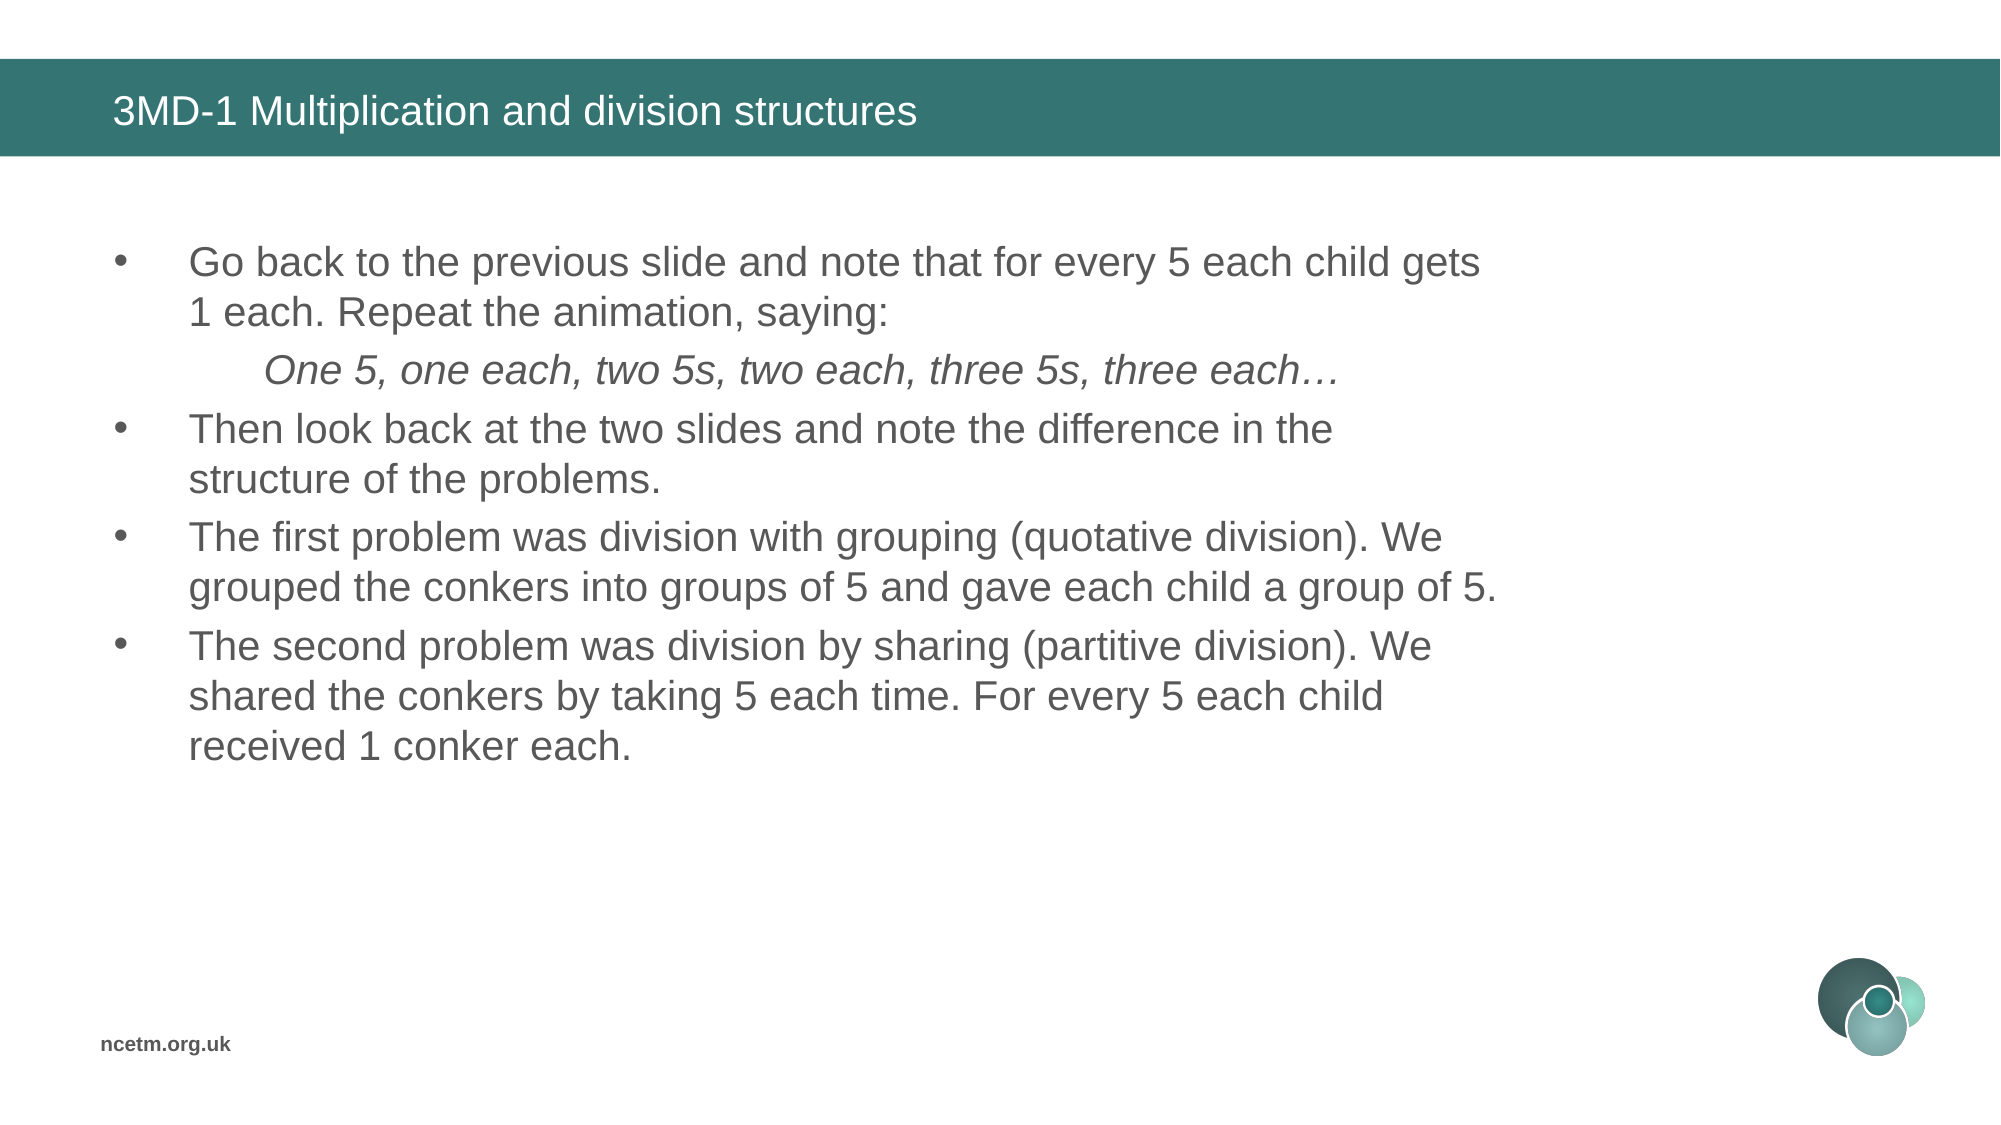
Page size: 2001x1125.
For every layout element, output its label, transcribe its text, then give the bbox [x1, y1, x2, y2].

picture [1818, 958, 1925, 1056]
title 3MD-1 Multiplication and division structures [97, 76, 1945, 147]
text_box Go back to the previous slide and note that for every 5 each child gets 1 each. Repeat the animation, saying: One 5, one each, two 5s, two each, three 5s, three each… Then look back at the two slides and note the difference in the structure of the problems. The first problem was division with grouping (quotative division). We grouped the conkers into groups of 5 and gave each child a group of 5. The second problem was division by sharing (partitive division). We shared the conkers by taking 5 each time. For every 5 each child received 1 conker each. [98, 227, 1513, 776]
